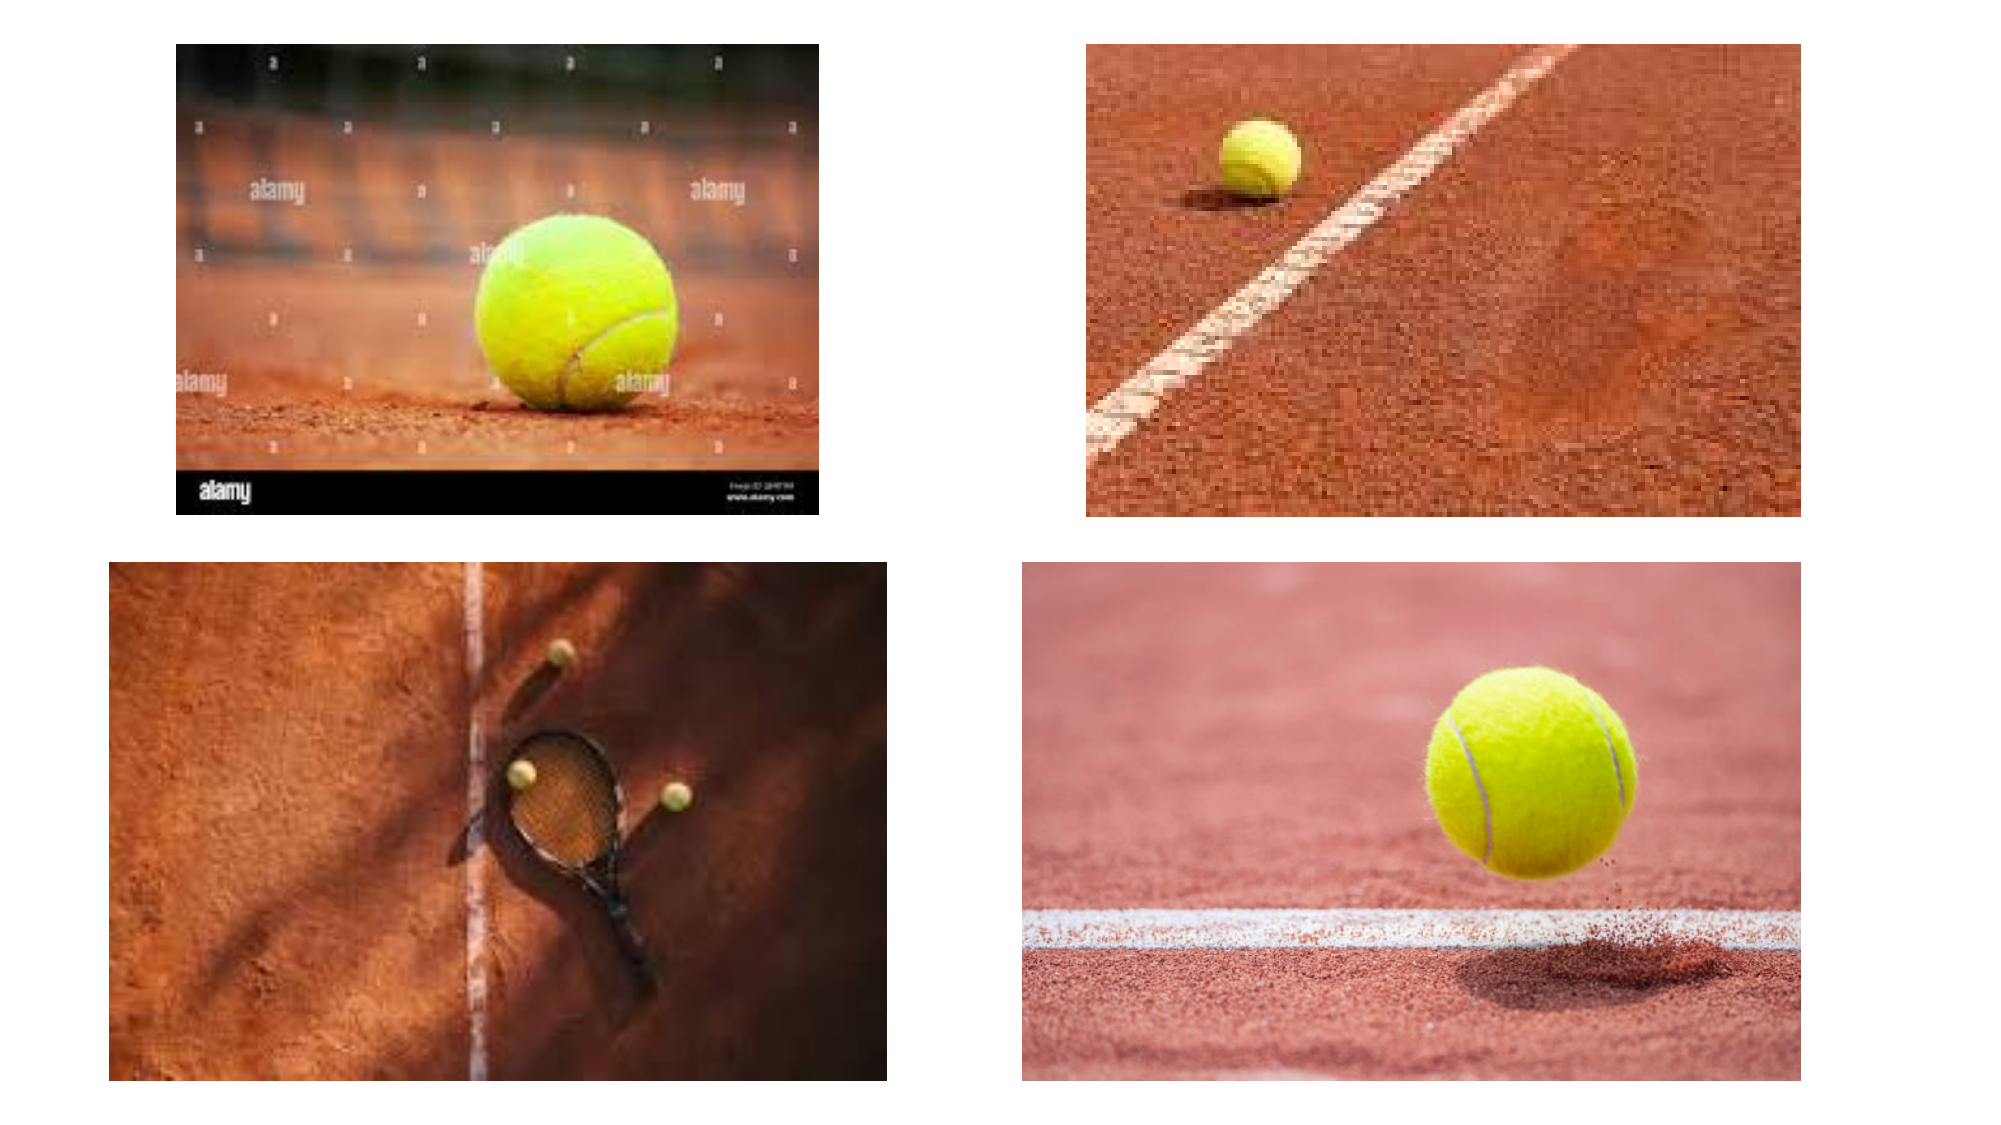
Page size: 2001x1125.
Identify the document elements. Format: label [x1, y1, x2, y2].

picture [176, 44, 819, 515]
picture [1086, 44, 1801, 518]
picture [1022, 562, 1801, 1081]
picture [109, 562, 887, 1081]
